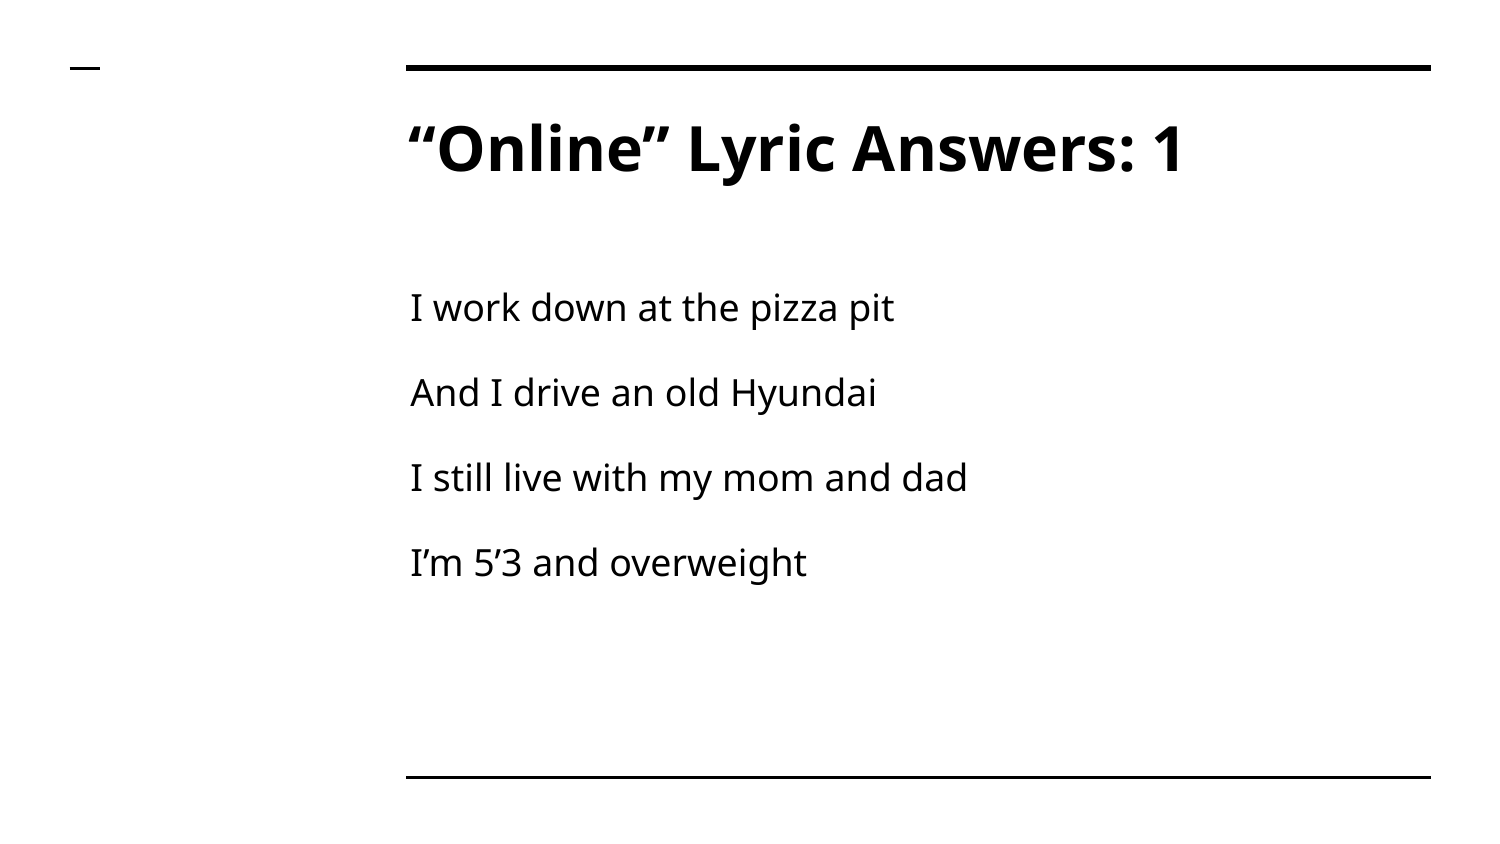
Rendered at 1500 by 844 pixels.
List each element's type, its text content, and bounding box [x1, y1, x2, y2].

title “Online” Lyric Answers: 1 [393, 94, 1431, 199]
list I work down at the pizza pit And I drive an old Hyundai I still live with my mom and dad I’m 5’3 and overweight [395, 261, 1433, 755]
